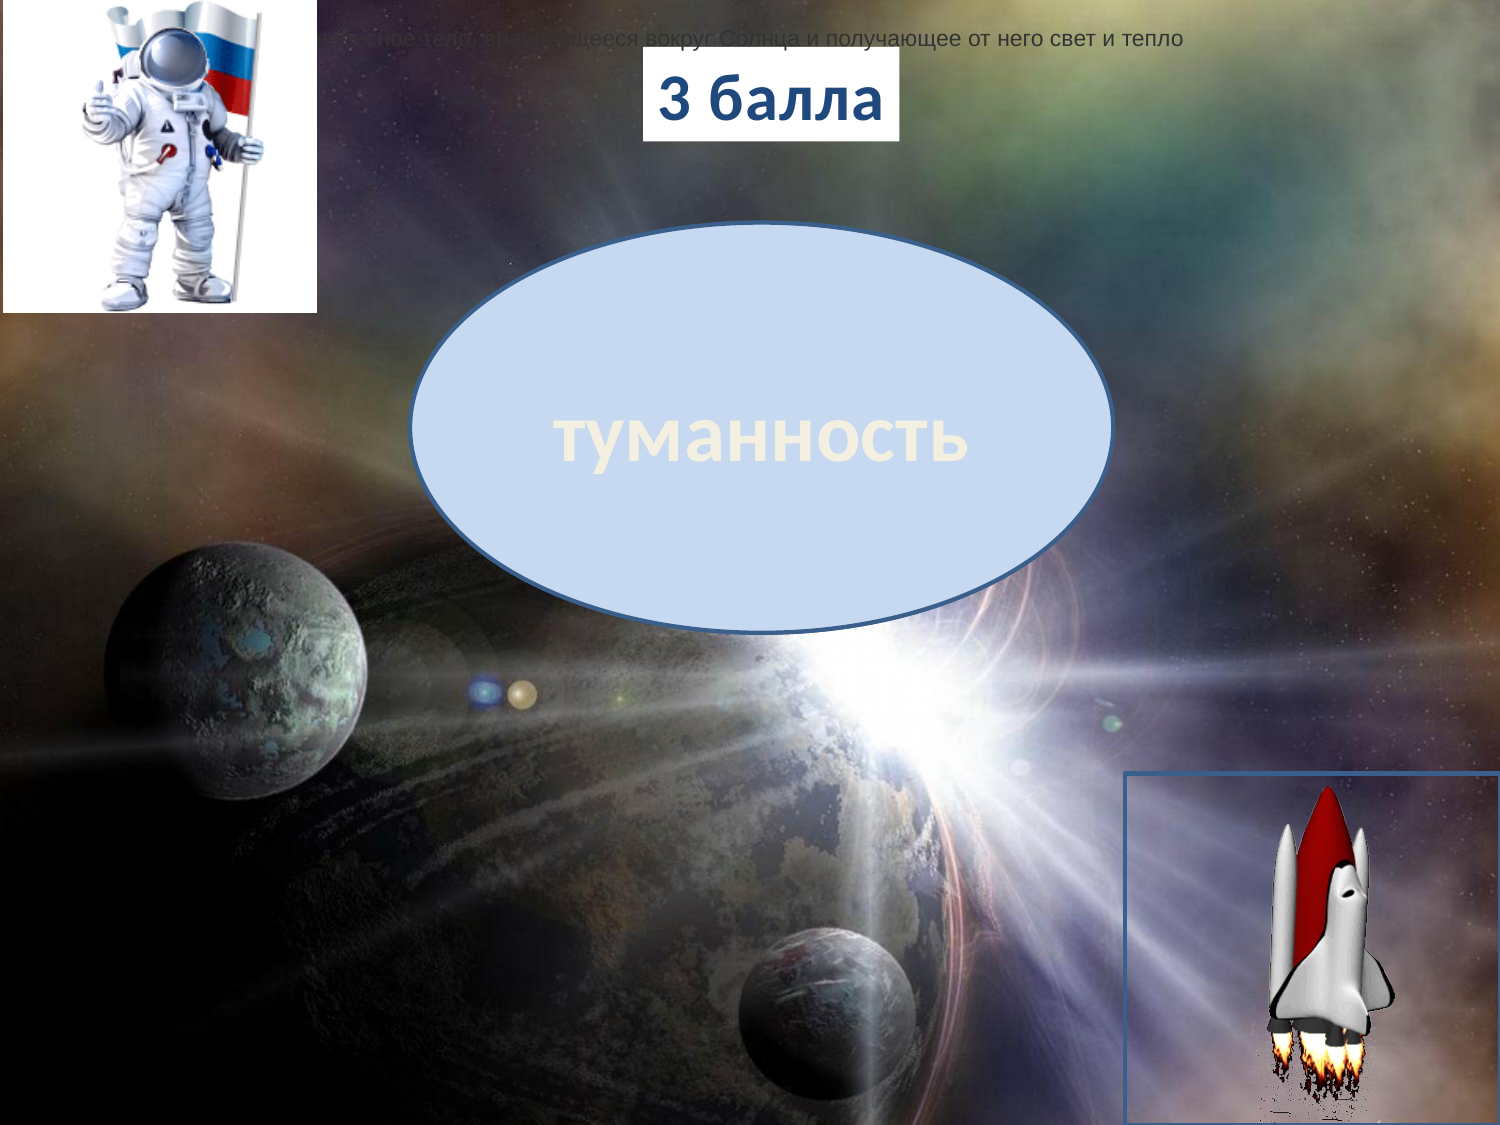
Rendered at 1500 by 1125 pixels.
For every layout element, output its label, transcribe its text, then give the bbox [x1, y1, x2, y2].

text_box 3 балла [643, 59, 900, 142]
text_box [407, 220, 1116, 635]
text_box [1123, 771, 1500, 1125]
text_box небесное тело, вращающееся вокруг Солнца и получающее от него свет и тепло [322, 16, 1200, 59]
picture [0, 0, 1500, 1125]
